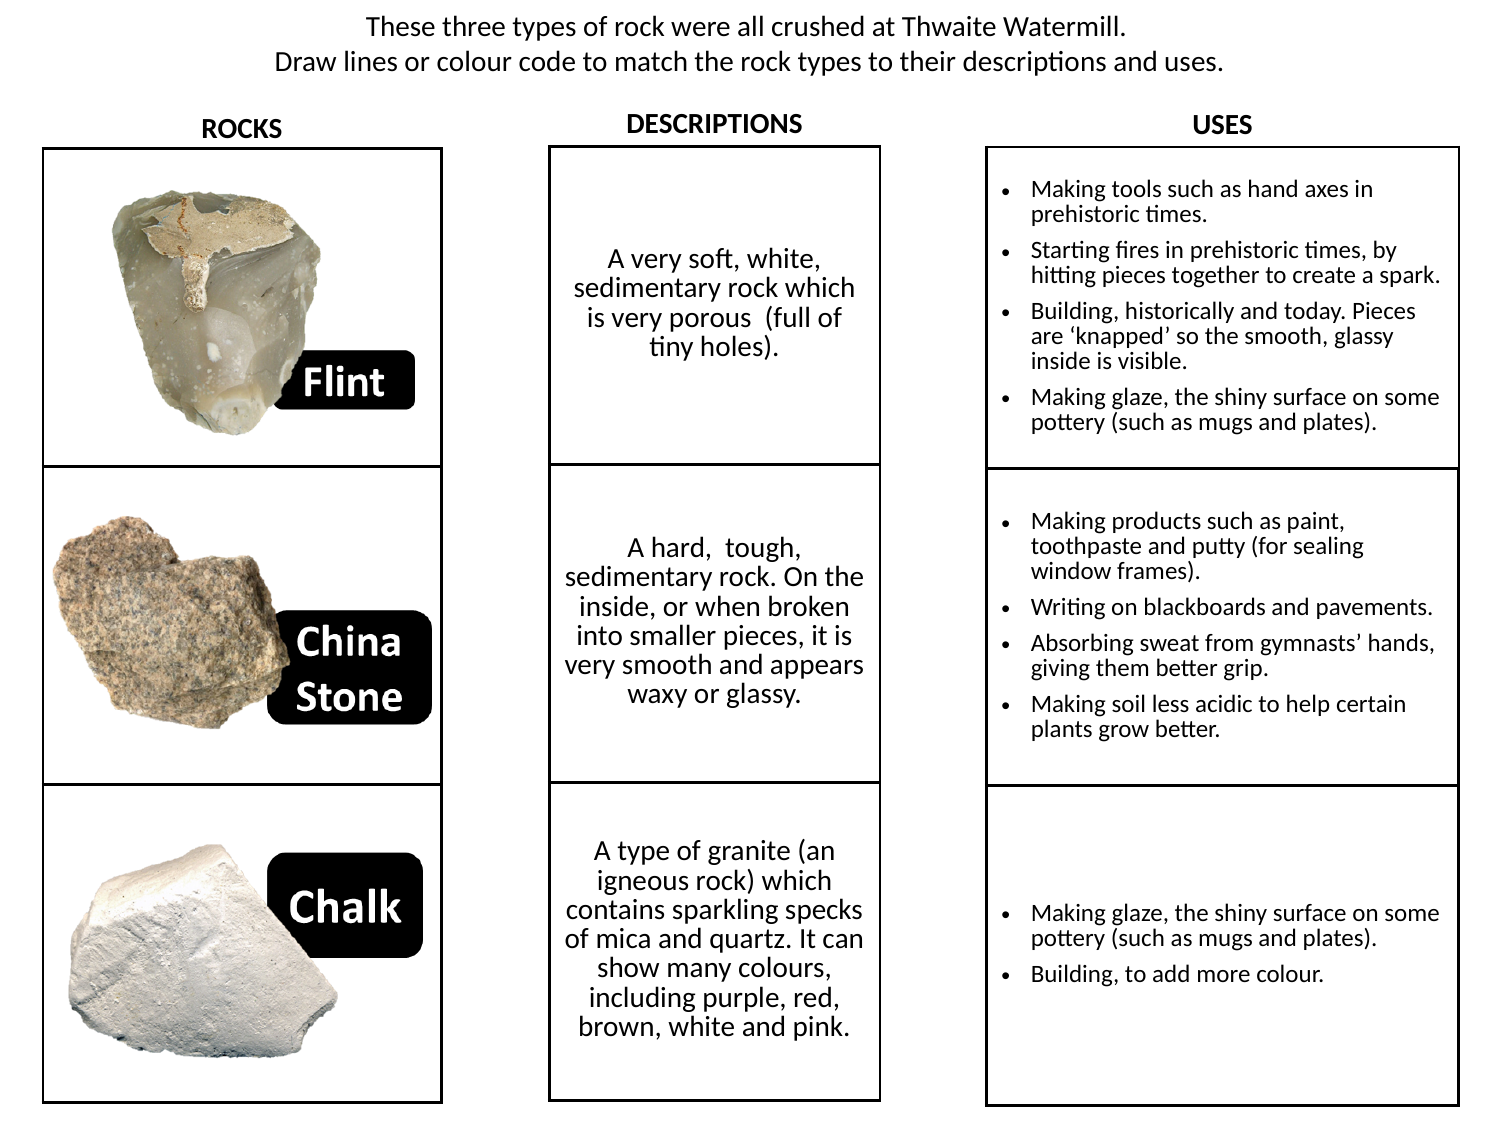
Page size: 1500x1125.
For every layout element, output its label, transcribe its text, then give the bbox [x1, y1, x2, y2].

table_header A very soft, white, sedimentary rock which is very porous (full of tiny holes). [551, 148, 879, 463]
picture [59, 840, 432, 1071]
table_cell [44, 786, 440, 1101]
picture [102, 183, 415, 444]
text_box DESCRIPTIONS [549, 97, 880, 148]
text_box These three types of rock were all crushed at Thwaite Watermill. Draw lines or colour code to match the rock types to their descriptions and uses. [0, 0, 1500, 85]
table_cell A hard, tough, sedimentary rock. On the inside, or when broken into smaller pieces, it is very smooth and appears waxy or glassy. [551, 466, 879, 781]
text_box USES [986, 97, 1459, 148]
table_header [44, 150, 440, 465]
table_cell Making glaze, the shiny surface on some pottery (such as mugs and plates). Building, to add more colour. [988, 787, 1457, 1104]
table_cell A type of granite (an igneous rock) which contains sparkling specks of mica and quartz. It can show many colours, including purple, red, brown, white and pink. [551, 784, 879, 1099]
table_cell Making products such as paint, toothpaste and putty (for sealing window frames). Writing on blackboards and pavements. Absorbing sweat from gymnasts’ hands, giving them better grip. Making soil less acidic to help certain plants grow better. [988, 470, 1457, 784]
picture [26, 490, 432, 751]
table_cell [44, 468, 440, 783]
text_box ROCKS [52, 101, 432, 152]
table_header Making tools such as hand axes in prehistoric times. Starting fires in prehistoric times, by hitting pieces together to create a spark. Building, historically and today. Pieces are ‘knapped’ so the smooth, glassy inside is visible. Making glaze, the shiny surface on some pottery (such as mugs and plates). [988, 148, 1458, 467]
